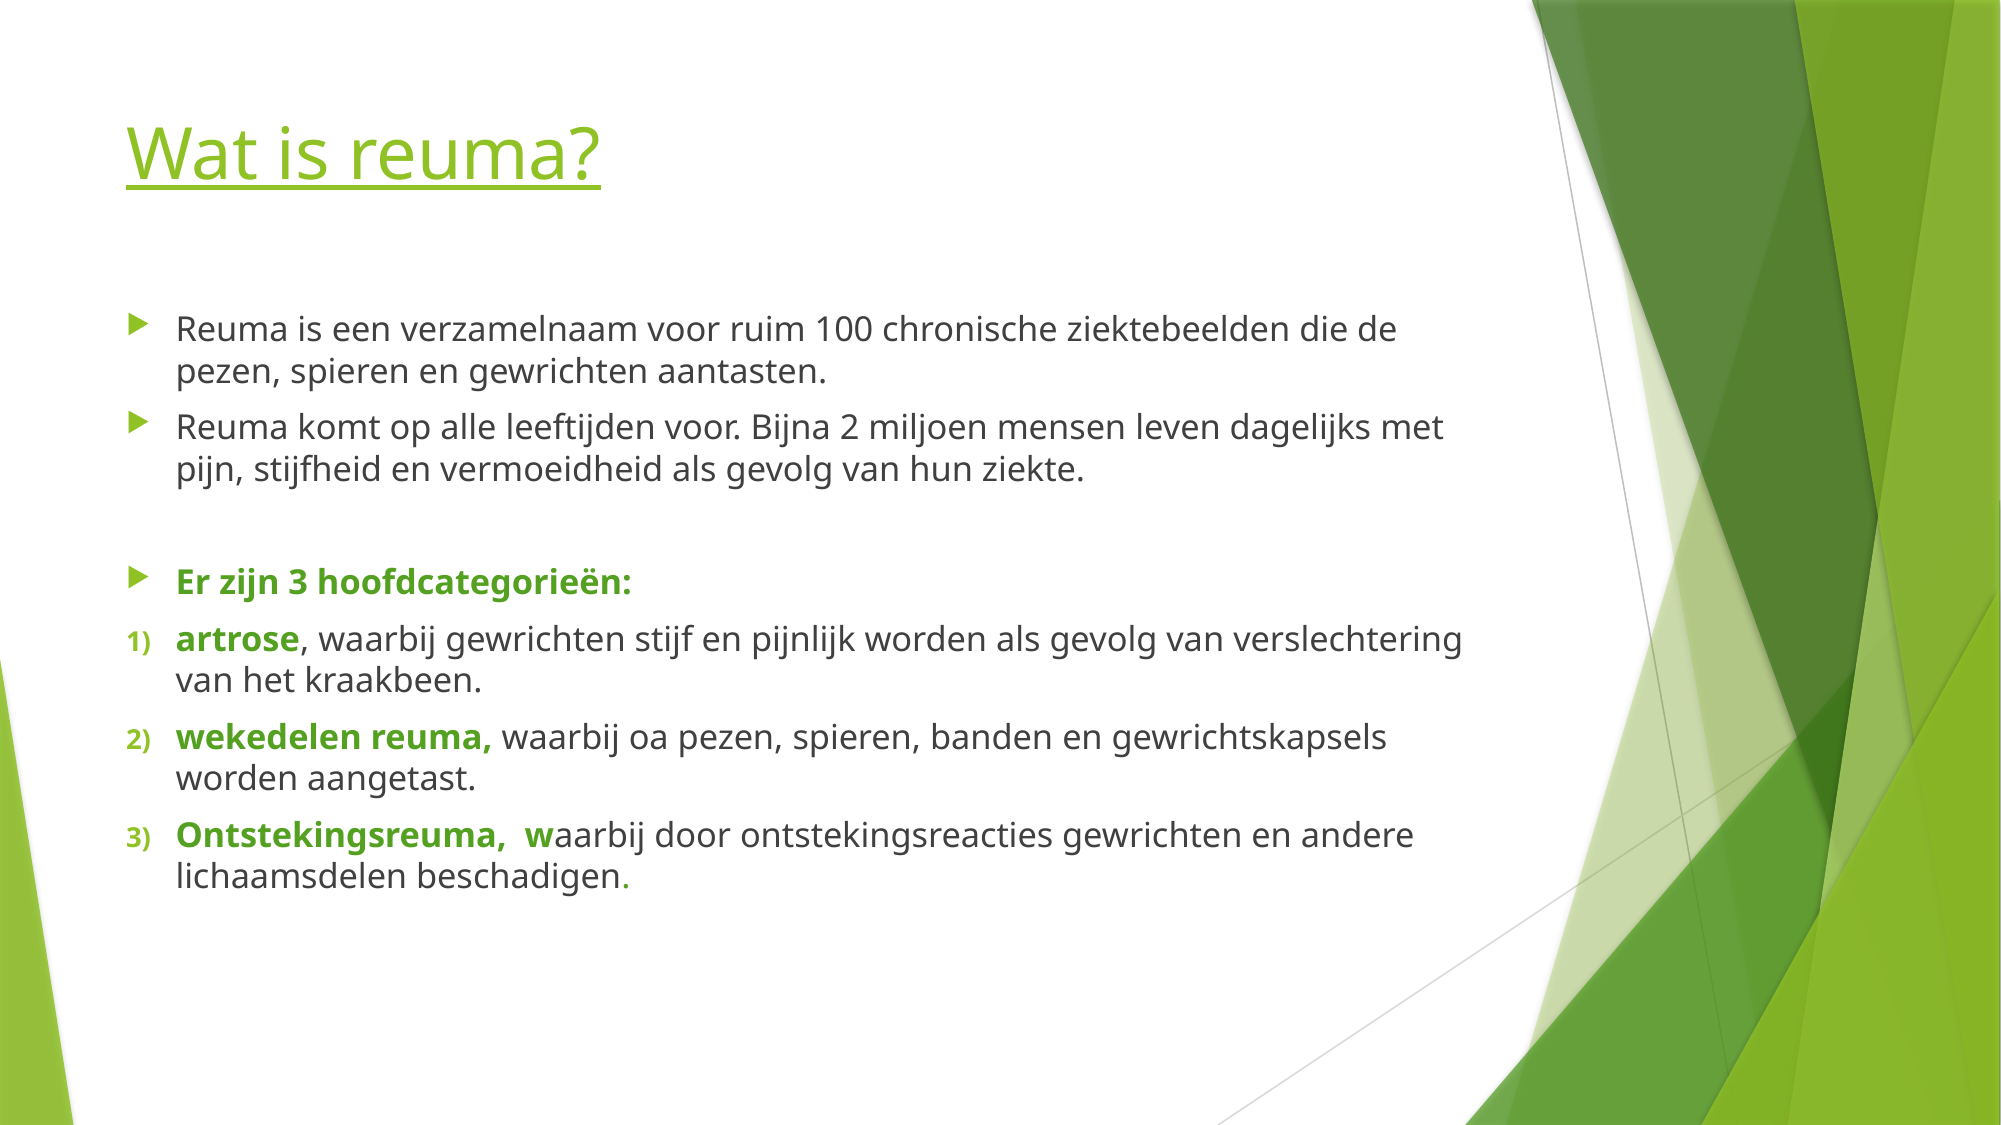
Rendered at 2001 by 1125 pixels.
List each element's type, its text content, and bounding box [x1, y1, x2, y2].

title Wat is reuma? [111, 99, 1522, 201]
list Reuma is een verzamelnaam voor ruim 100 chronische ziektebeelden die de pezen, spieren en gewrichten aantasten. Reuma komt op alle leeftijden voor. Bijna 2 miljoen mensen leven dagelijks met pijn, stijfheid en vermoeidheid als gevolg van hun ziekte. Er zijn 3 hoofdcategorieën: artrose, waarbij gewrichten stijf en pijnlijk worden als gevolg van verslechtering van het kraakbeen. wekedelen reuma, waarbij oa pezen, spieren, banden en gewrichtskapsels worden aangetast. Ontstekingsreuma, waarbij door ontstekingsreacties gewrichten en andere lichaamsdelen beschadigen. [111, 201, 1522, 992]
